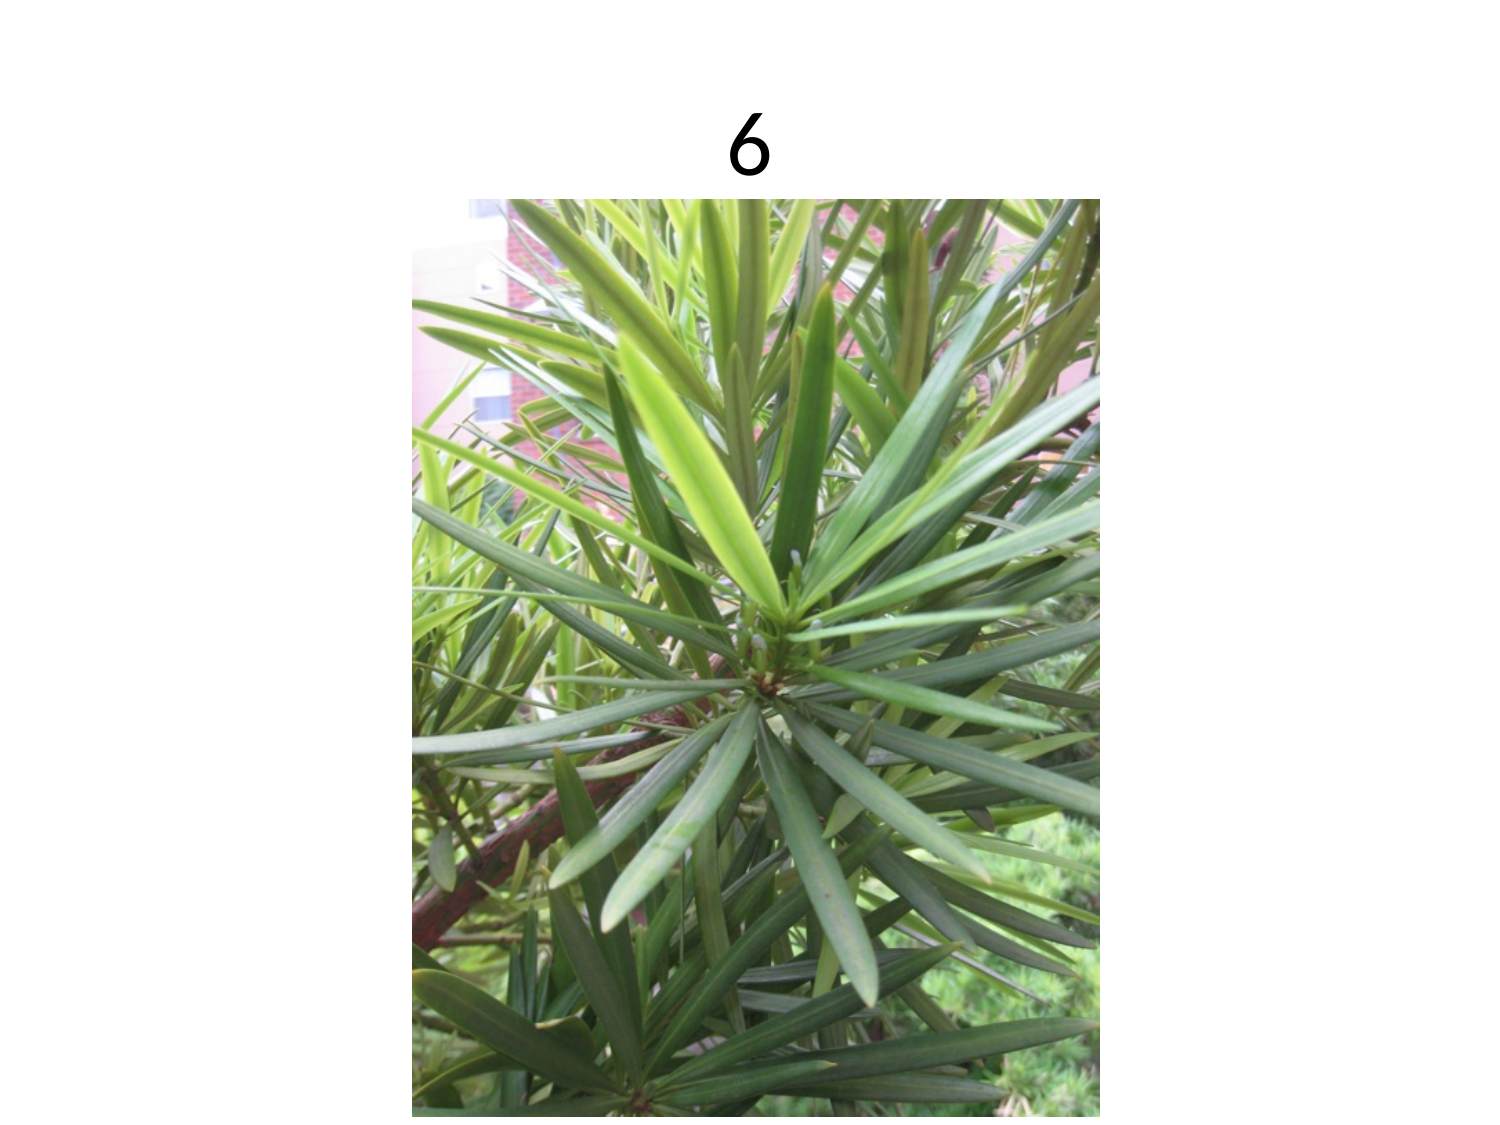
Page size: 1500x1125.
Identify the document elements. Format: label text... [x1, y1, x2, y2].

title 6 [75, 45, 1425, 233]
picture [412, 199, 1101, 1117]
